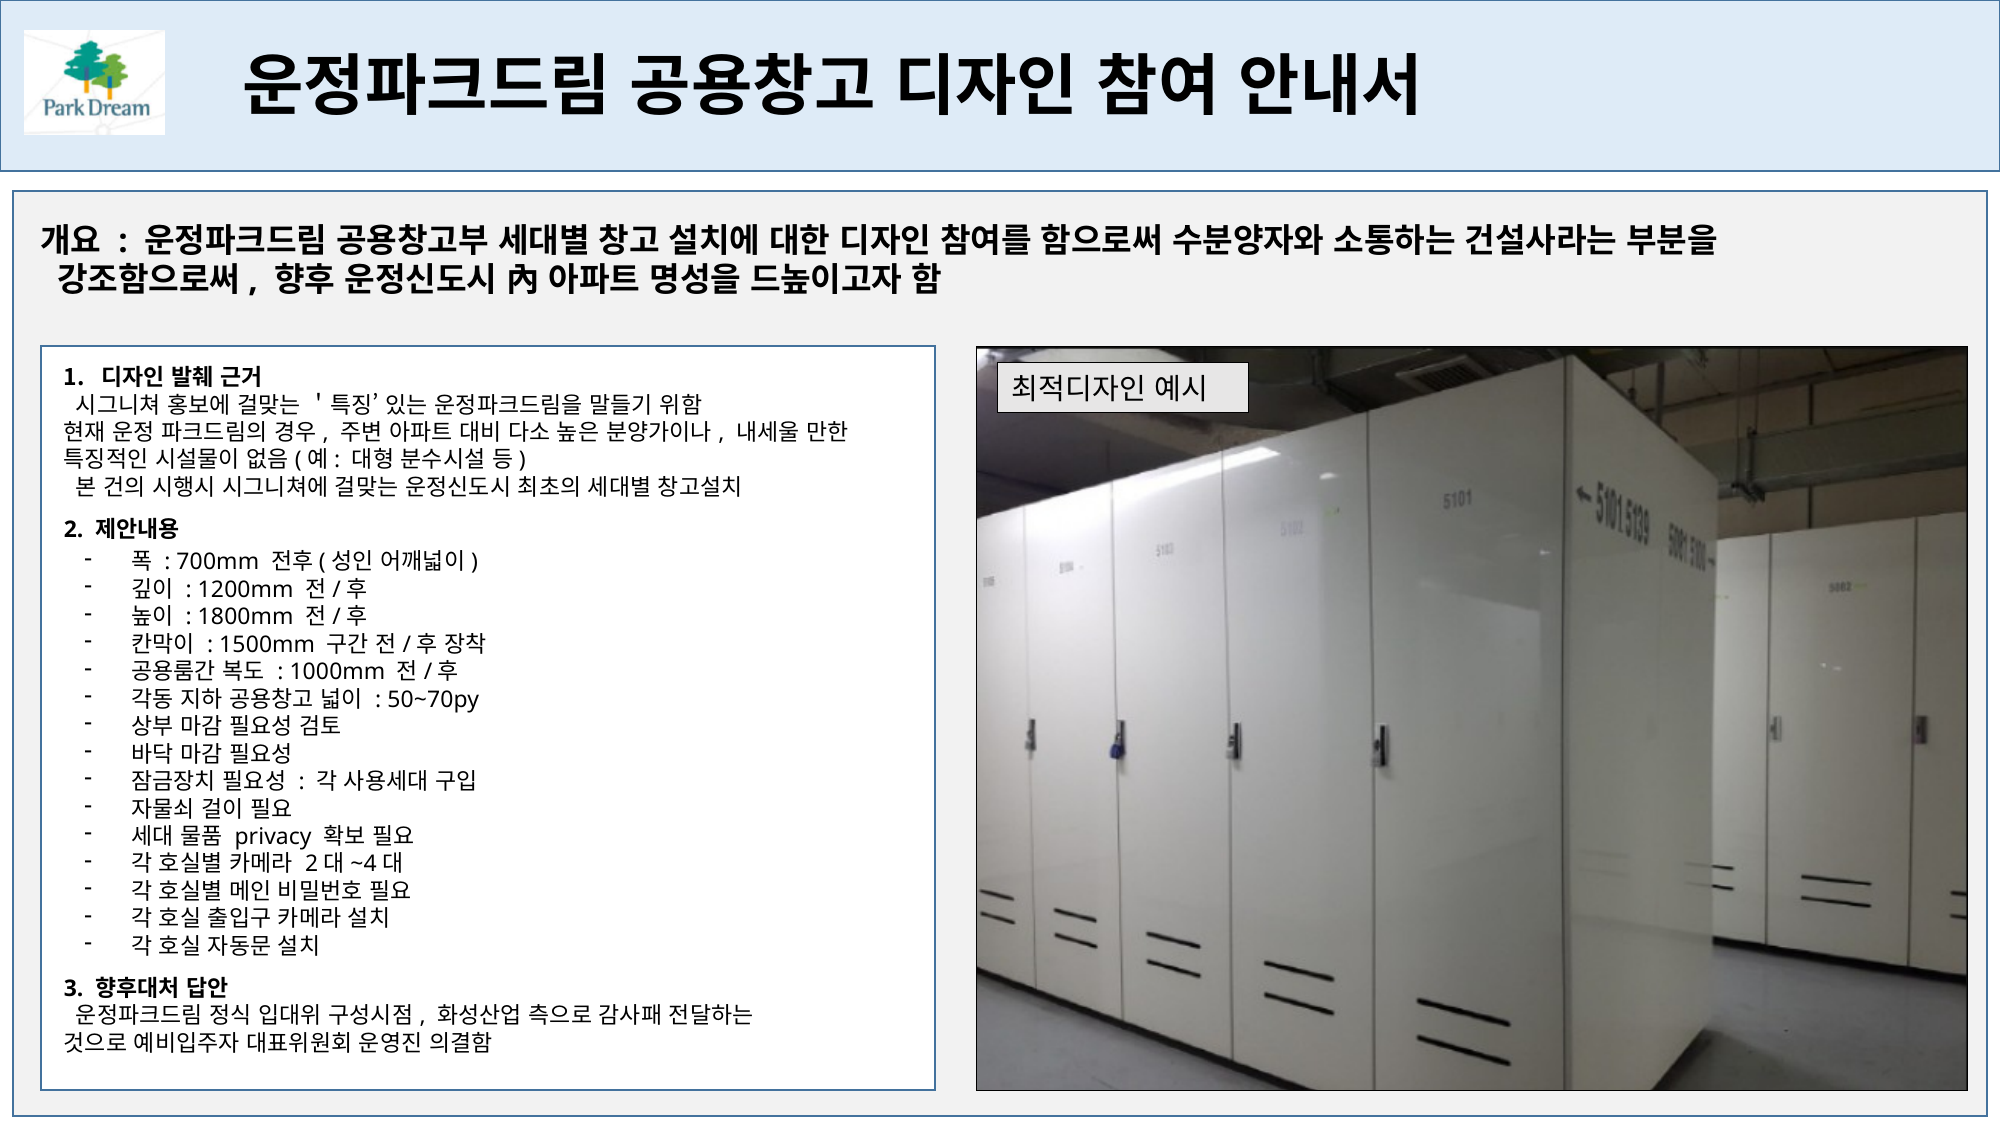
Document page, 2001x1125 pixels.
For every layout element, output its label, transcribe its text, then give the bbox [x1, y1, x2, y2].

text_box [0, 0, 2000, 172]
text_box 폭 : 700mm 전후(성인 어깨넓이) 깊이 : 1200mm 전/후 높이 : 1800mm 전/후 칸막이 : 1500mm 구간 전/후 장착 공용룸간 복도 : 1000mm 전/후 각동 지하 공용창고 넓이 : 50~70py 상부 마감 필요성 검토 바닥 마감 필요성 잠금장치 필요성 : 각 사용세대 구입 자물쇠 걸이 필요 세대 물품 privacy 확보 필요 각 호실별 카메라 2대~4대 각 호실별 메인 비밀번호 필요 각 호실 출입구 카메라 설치 각 호실 자동문 설치 [69, 539, 827, 965]
picture [976, 346, 1968, 1091]
text_box 2. 제안내용 [49, 508, 519, 550]
text_box 운정파크드림 공용창고 디자인 참여 안내서 [165, 35, 2000, 131]
text_box [40, 345, 936, 1091]
text_box 3. 향후대처 답안 운정파크드림 정식 입대위 구성시점, 화성산업 측으로 감사패 전달하는 것으로 예비입주자 대표위원회 운영진 의결함 [49, 965, 936, 1063]
text_box 개요 : 운정파크드림 공용창고부 세대별 창고 설치에 대한 디자인 참여를 함으로써 수분양자와 소통하는 건설사라는 부분을 강조함으로써, 향후 운정신도시 內 아파트 명성을 드높이고자 함 [25, 211, 1969, 306]
text_box 디자인 발췌 근거 시그니쳐 홍보에 걸맞는 ＇특징’ 있는 운정파크드림을 말들기 위함 현재 운정 파크드림의 경우, 주변 아파트 대비 다소 높은 분양가이나, 내세울 만한 특징적인 시설물이 없음(예: 대형 분수시설 등) 본 건의 시행시 시그니쳐에 걸맞는 운정신도시 최초의 세대별 창고설치 [49, 355, 936, 508]
picture [24, 30, 165, 135]
text_box [12, 190, 1988, 1117]
